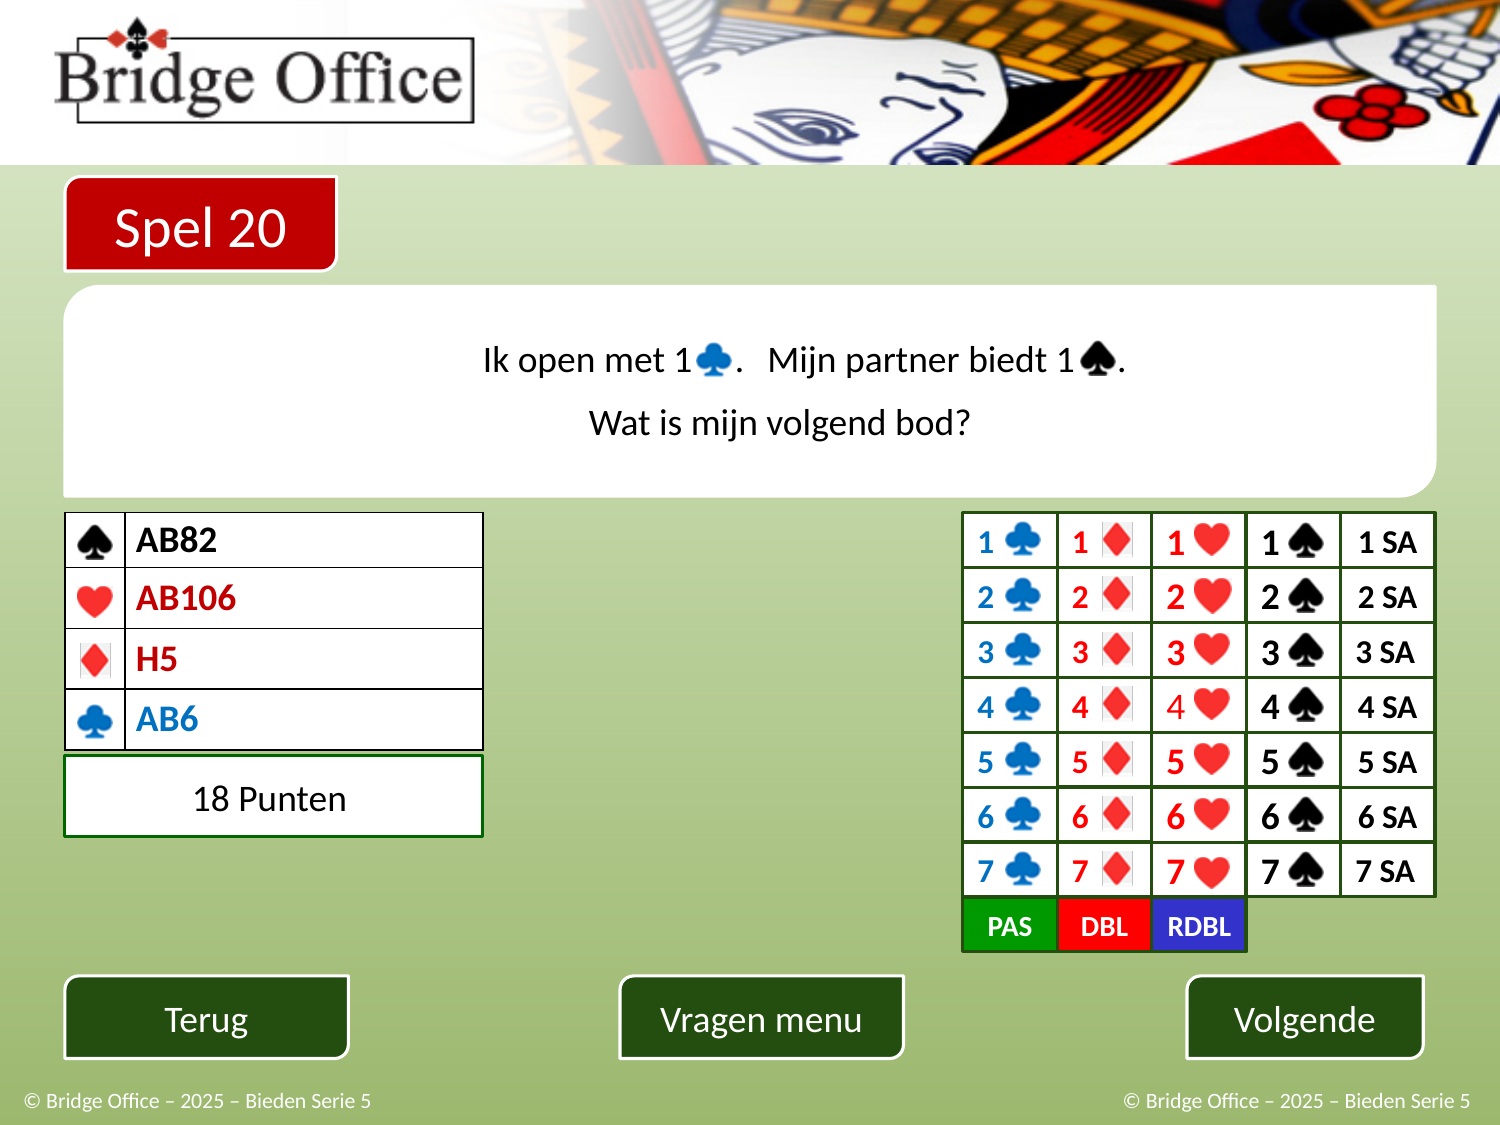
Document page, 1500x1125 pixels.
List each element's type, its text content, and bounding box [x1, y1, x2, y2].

text_box 1 SA [1342, 511, 1437, 569]
picture [77, 643, 114, 679]
text_box 3 [1245, 621, 1339, 676]
text_box 1 [1059, 511, 1153, 569]
picture [1004, 631, 1041, 668]
text_box Vragen menu [618, 974, 906, 1061]
text_box 4 [1245, 676, 1339, 734]
text_box Ik open met 1 . [468, 327, 787, 388]
text_box 5 [1248, 734, 1339, 786]
text_box 1 [1245, 511, 1342, 569]
picture [1079, 340, 1116, 376]
text_box 1 [1153, 511, 1245, 569]
table_header [66, 513, 124, 567]
text_box 6 [1056, 786, 1150, 841]
picture [1193, 688, 1230, 721]
picture [1193, 743, 1230, 776]
picture [1288, 796, 1324, 833]
picture [1288, 741, 1324, 778]
picture [1099, 796, 1135, 833]
text_box 7 [1245, 841, 1339, 898]
text_box 6 [1150, 786, 1245, 841]
table_cell H5 [126, 629, 482, 688]
text_box [63, 284, 1437, 498]
picture [1193, 857, 1230, 890]
picture [1099, 576, 1135, 613]
text_box © Bridge Office – 2025 – Bieden Serie 5 [1107, 1079, 1500, 1121]
text_box 4 [1059, 676, 1150, 734]
picture [1099, 631, 1135, 668]
text_box 2 [1153, 569, 1245, 621]
text_box Terug [63, 974, 350, 1061]
text_box 5 [961, 734, 1059, 786]
text_box 2 SA [1339, 569, 1437, 621]
text_box 4 [1150, 676, 1245, 734]
text_box 3 SA [1339, 621, 1437, 676]
picture [77, 585, 114, 618]
picture [1004, 521, 1041, 558]
text_box 5 [1153, 734, 1248, 786]
picture [1004, 741, 1041, 778]
text_box 2 [1056, 569, 1153, 621]
text_box Wat is mijn volgend bod? [574, 390, 996, 451]
text_box 18 Punten [63, 754, 484, 838]
text_box 3 [961, 621, 1056, 676]
text_box 7 [1150, 841, 1245, 898]
table_cell AB6 [126, 690, 482, 749]
picture [1288, 631, 1324, 668]
text_box DBL [1059, 898, 1153, 953]
text_box 4 [961, 676, 1059, 734]
picture [1288, 851, 1324, 887]
picture [1193, 798, 1230, 830]
picture [1004, 796, 1041, 833]
text_box 3 [1056, 621, 1150, 676]
text_box 6 [961, 786, 1056, 841]
table_header AB82 [126, 513, 482, 567]
table_cell [66, 568, 124, 628]
table_cell AB106 [126, 568, 482, 628]
picture [1288, 576, 1324, 613]
text_box 7 [961, 841, 1056, 896]
picture [77, 703, 114, 740]
picture [1099, 522, 1135, 558]
text_box 3 [1150, 621, 1245, 676]
picture [1193, 578, 1232, 614]
text_box Mijn partner biedt 1 . [752, 327, 1144, 387]
picture [1193, 523, 1230, 556]
text_box 5 SA [1339, 734, 1437, 786]
text_box 7 [1056, 841, 1150, 898]
text_box 6 [1245, 786, 1339, 841]
text_box PAS [961, 896, 1059, 953]
picture [1194, 633, 1230, 666]
picture [696, 342, 733, 378]
picture [1099, 741, 1135, 778]
picture [1004, 686, 1041, 723]
picture [1004, 576, 1041, 613]
text_box 4 SA [1339, 676, 1437, 734]
table_cell [66, 629, 124, 688]
picture [1099, 686, 1135, 723]
text_box © Bridge Office – 2025 – Bieden Serie 5 [8, 1079, 393, 1121]
picture [1004, 851, 1041, 887]
text_box 2 [1245, 569, 1339, 621]
picture [1288, 686, 1324, 723]
text_box 2 [961, 569, 1056, 621]
table_cell [66, 690, 124, 749]
picture [0, 0, 1500, 166]
text_box 7 SA [1339, 844, 1437, 898]
text_box Volgende [1185, 974, 1425, 1061]
text_box Spel 20 [63, 178, 339, 273]
picture [77, 524, 114, 561]
text_box RDBL [1153, 898, 1248, 953]
text_box 1 [961, 511, 1059, 569]
picture [1288, 521, 1325, 558]
picture [1099, 851, 1135, 887]
text_box 6 SA [1339, 786, 1437, 844]
text_box 5 [1059, 734, 1153, 786]
